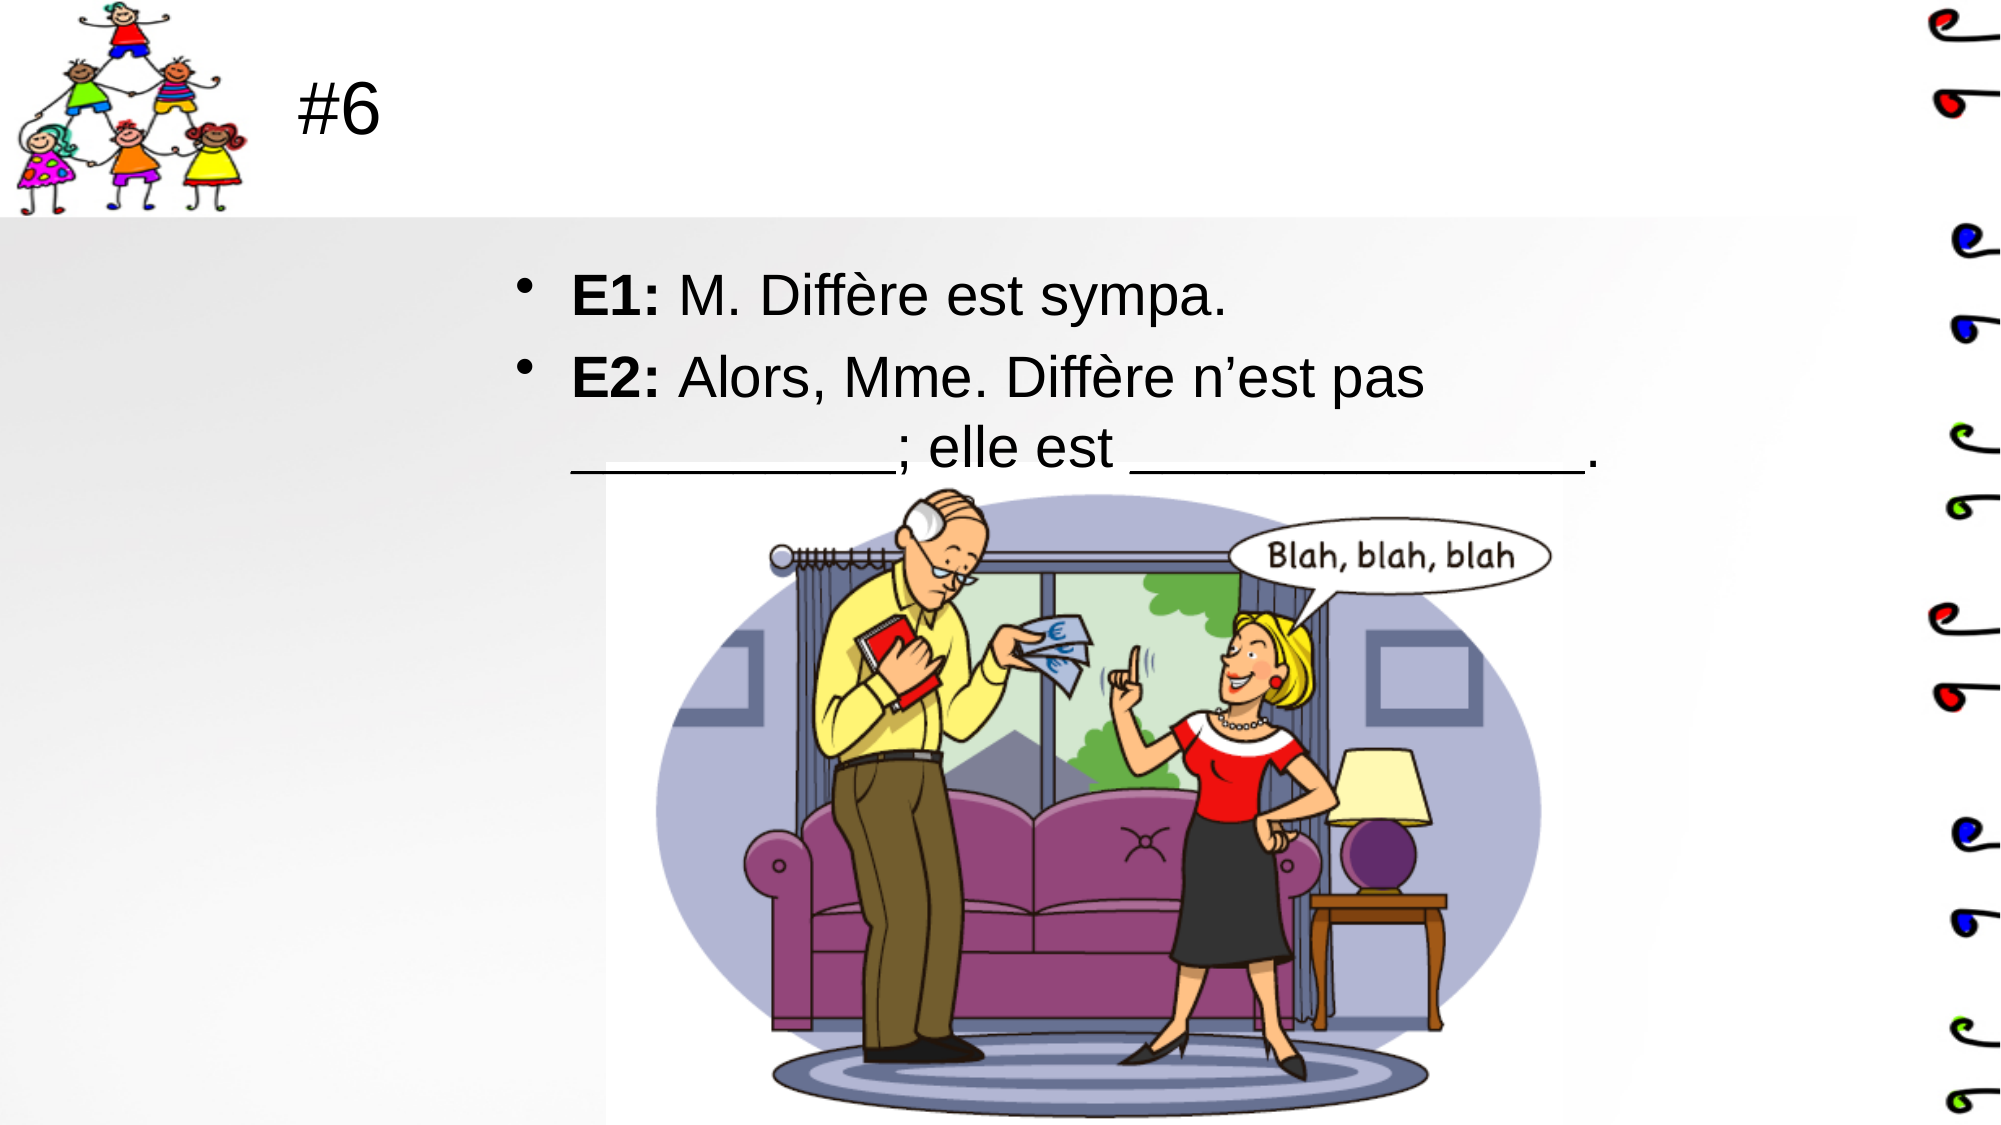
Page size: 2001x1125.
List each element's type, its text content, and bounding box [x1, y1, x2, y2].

title #6 [283, 16, 1951, 192]
list E1: M. Diffère est sympa. E2: Alors, Mme. Diffère n’est pas __________; elle est ______________. [499, 249, 1713, 1088]
picture [0, 0, 2001, 1125]
